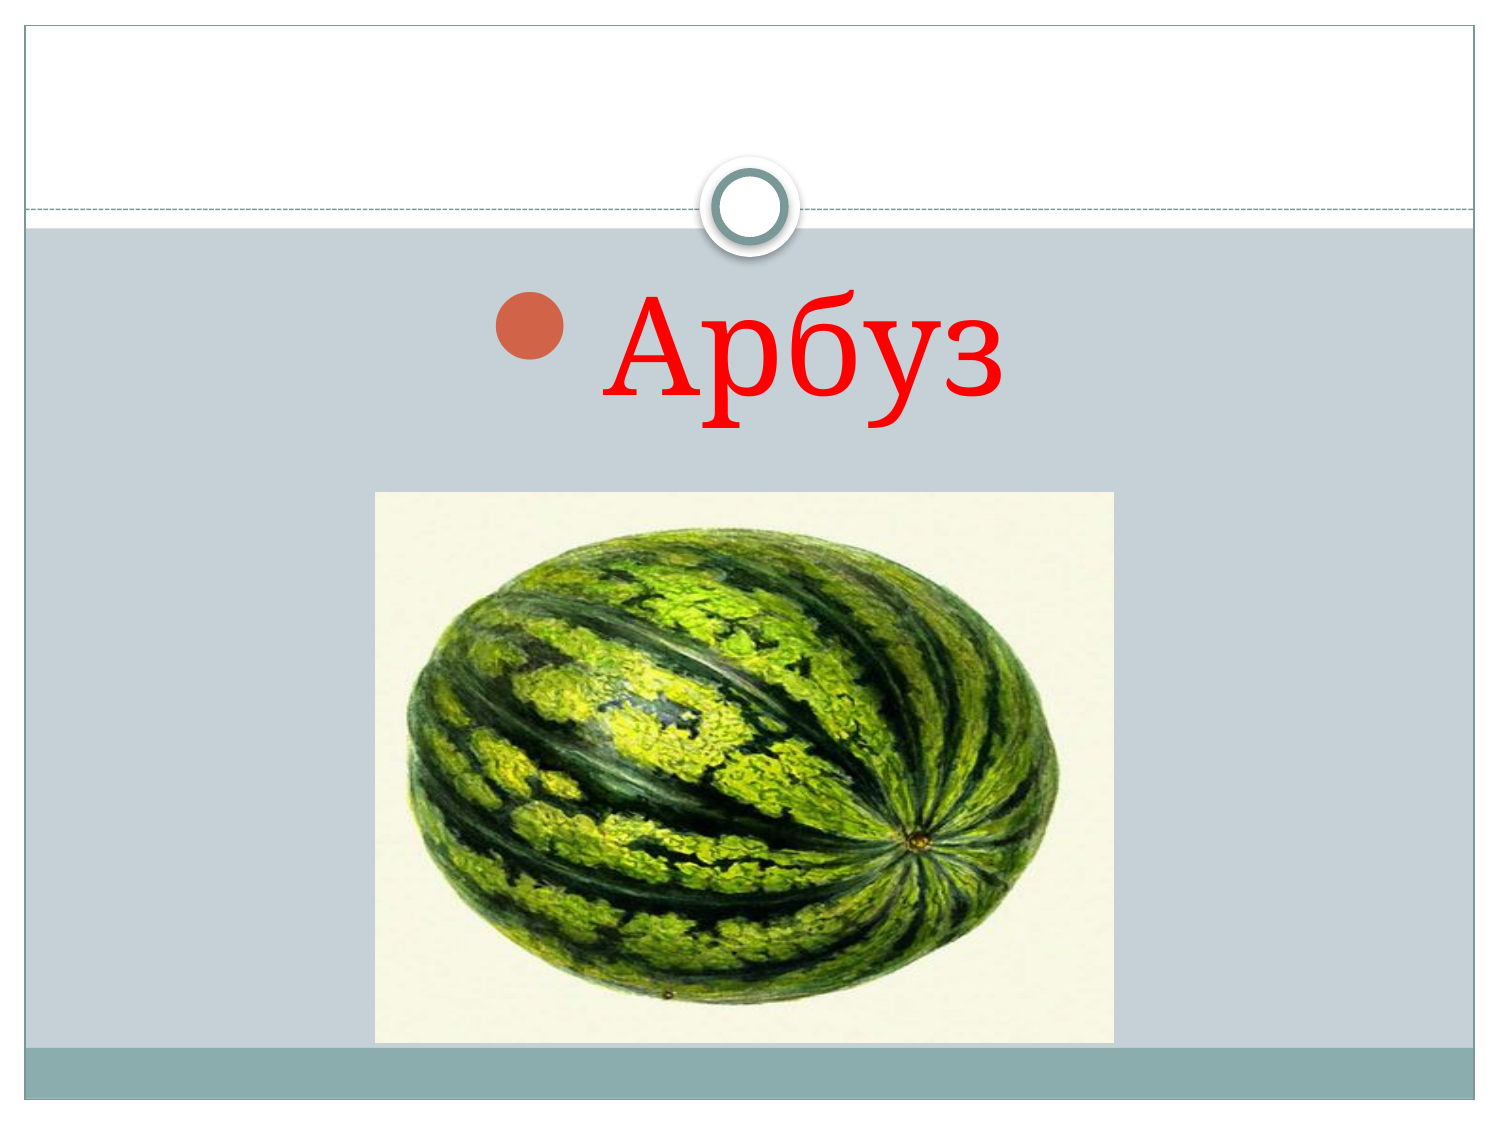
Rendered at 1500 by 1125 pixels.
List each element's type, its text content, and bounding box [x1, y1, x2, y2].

list Арбуз [49, 250, 1445, 1001]
picture [374, 491, 1114, 1044]
